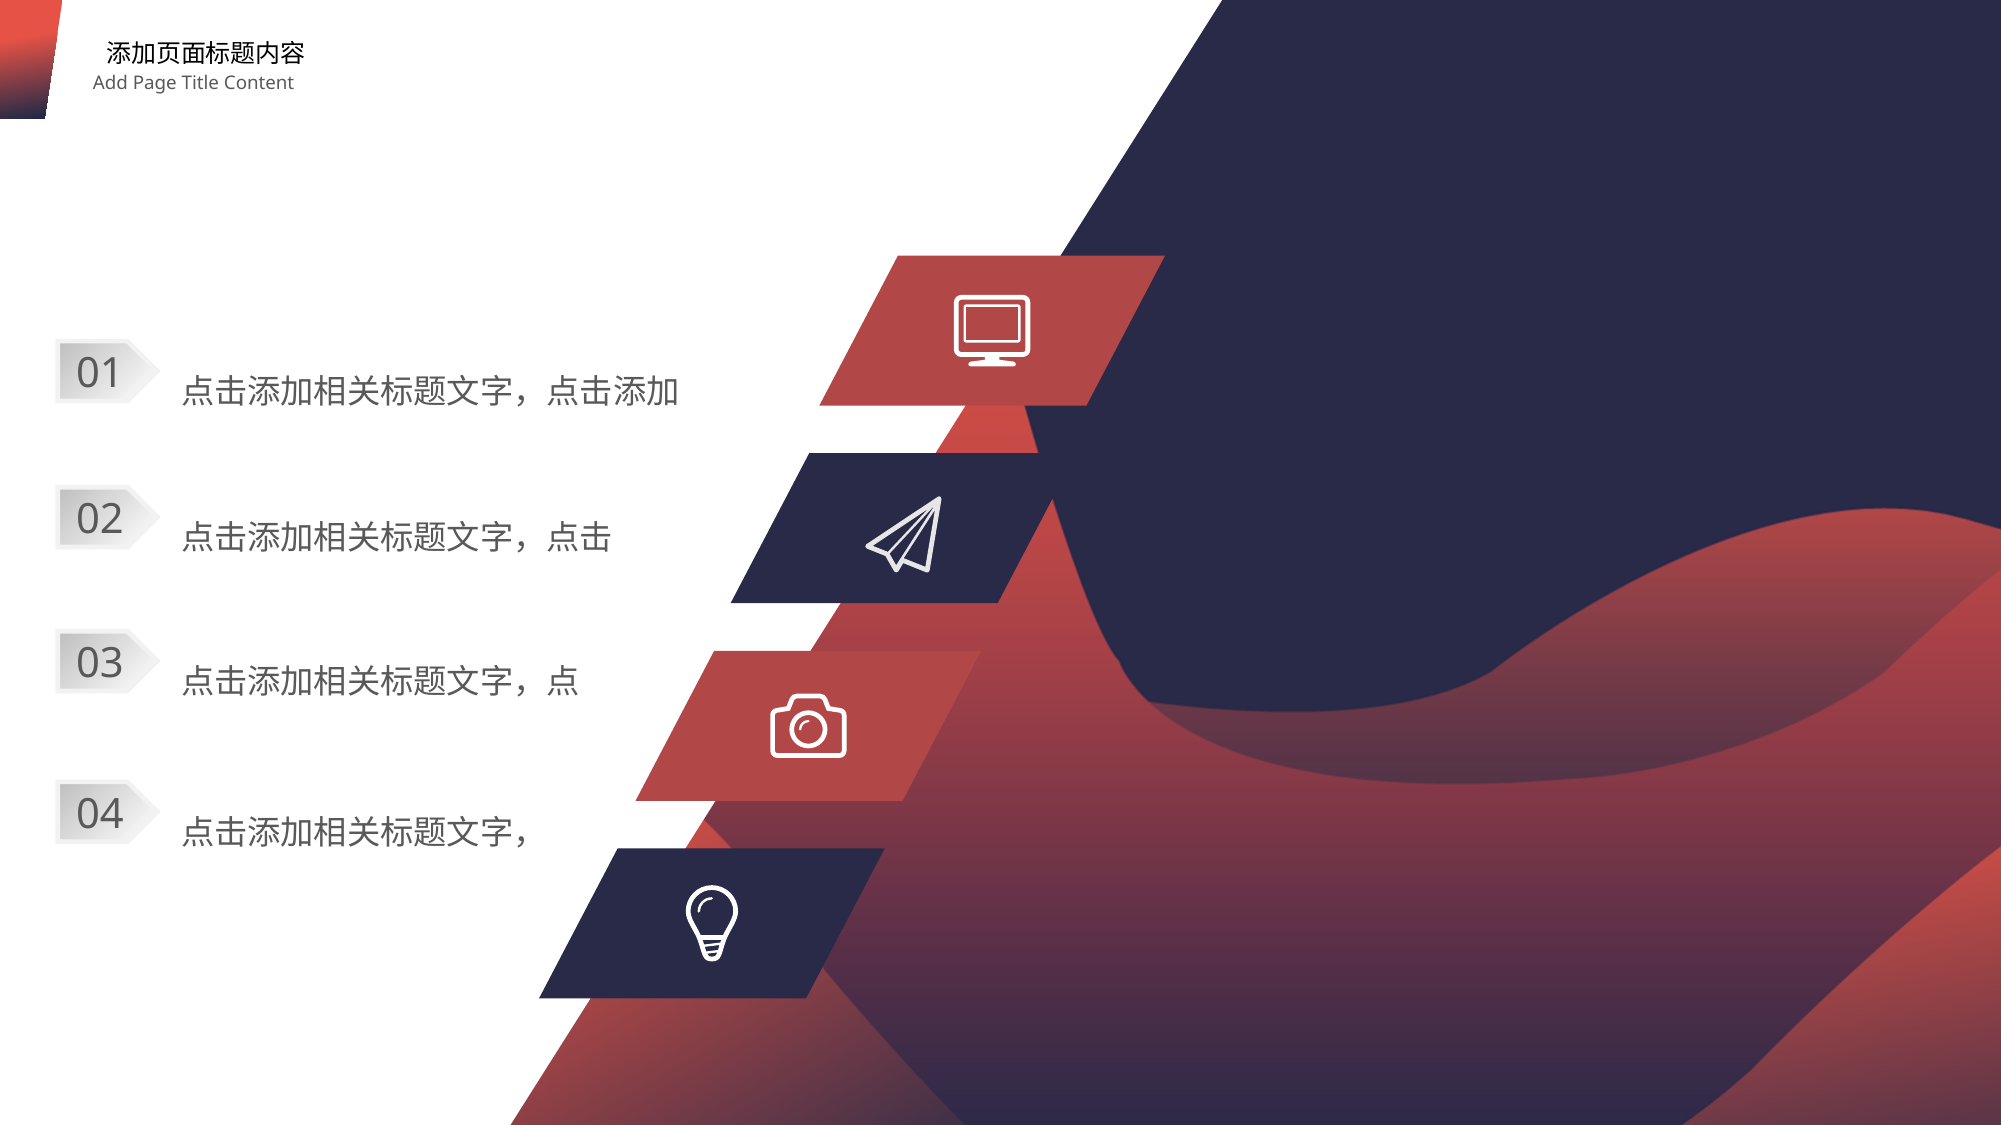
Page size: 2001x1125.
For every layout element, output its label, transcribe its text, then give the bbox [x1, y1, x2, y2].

text_box 03 [56, 630, 159, 692]
text_box 04 [56, 780, 159, 843]
text_box 02 [56, 486, 159, 549]
text_box 点击添加相关标题文字，点击 [166, 488, 706, 564]
text_box 添加页面标题内容 [91, 30, 321, 76]
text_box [819, 255, 1165, 406]
text_box 点击添加相关标题文字，点击添加 [166, 342, 777, 418]
text_box 点击添加相关标题文字， [166, 783, 635, 859]
text_box 01 [56, 340, 159, 402]
text_box 点击添加相关标题文字，点 [166, 632, 681, 708]
text_box [0, 0, 63, 119]
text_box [635, 650, 982, 801]
text_box Add Page Title Content [78, 63, 309, 101]
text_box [539, 848, 885, 999]
text_box [509, 0, 2000, 1125]
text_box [730, 453, 1077, 604]
